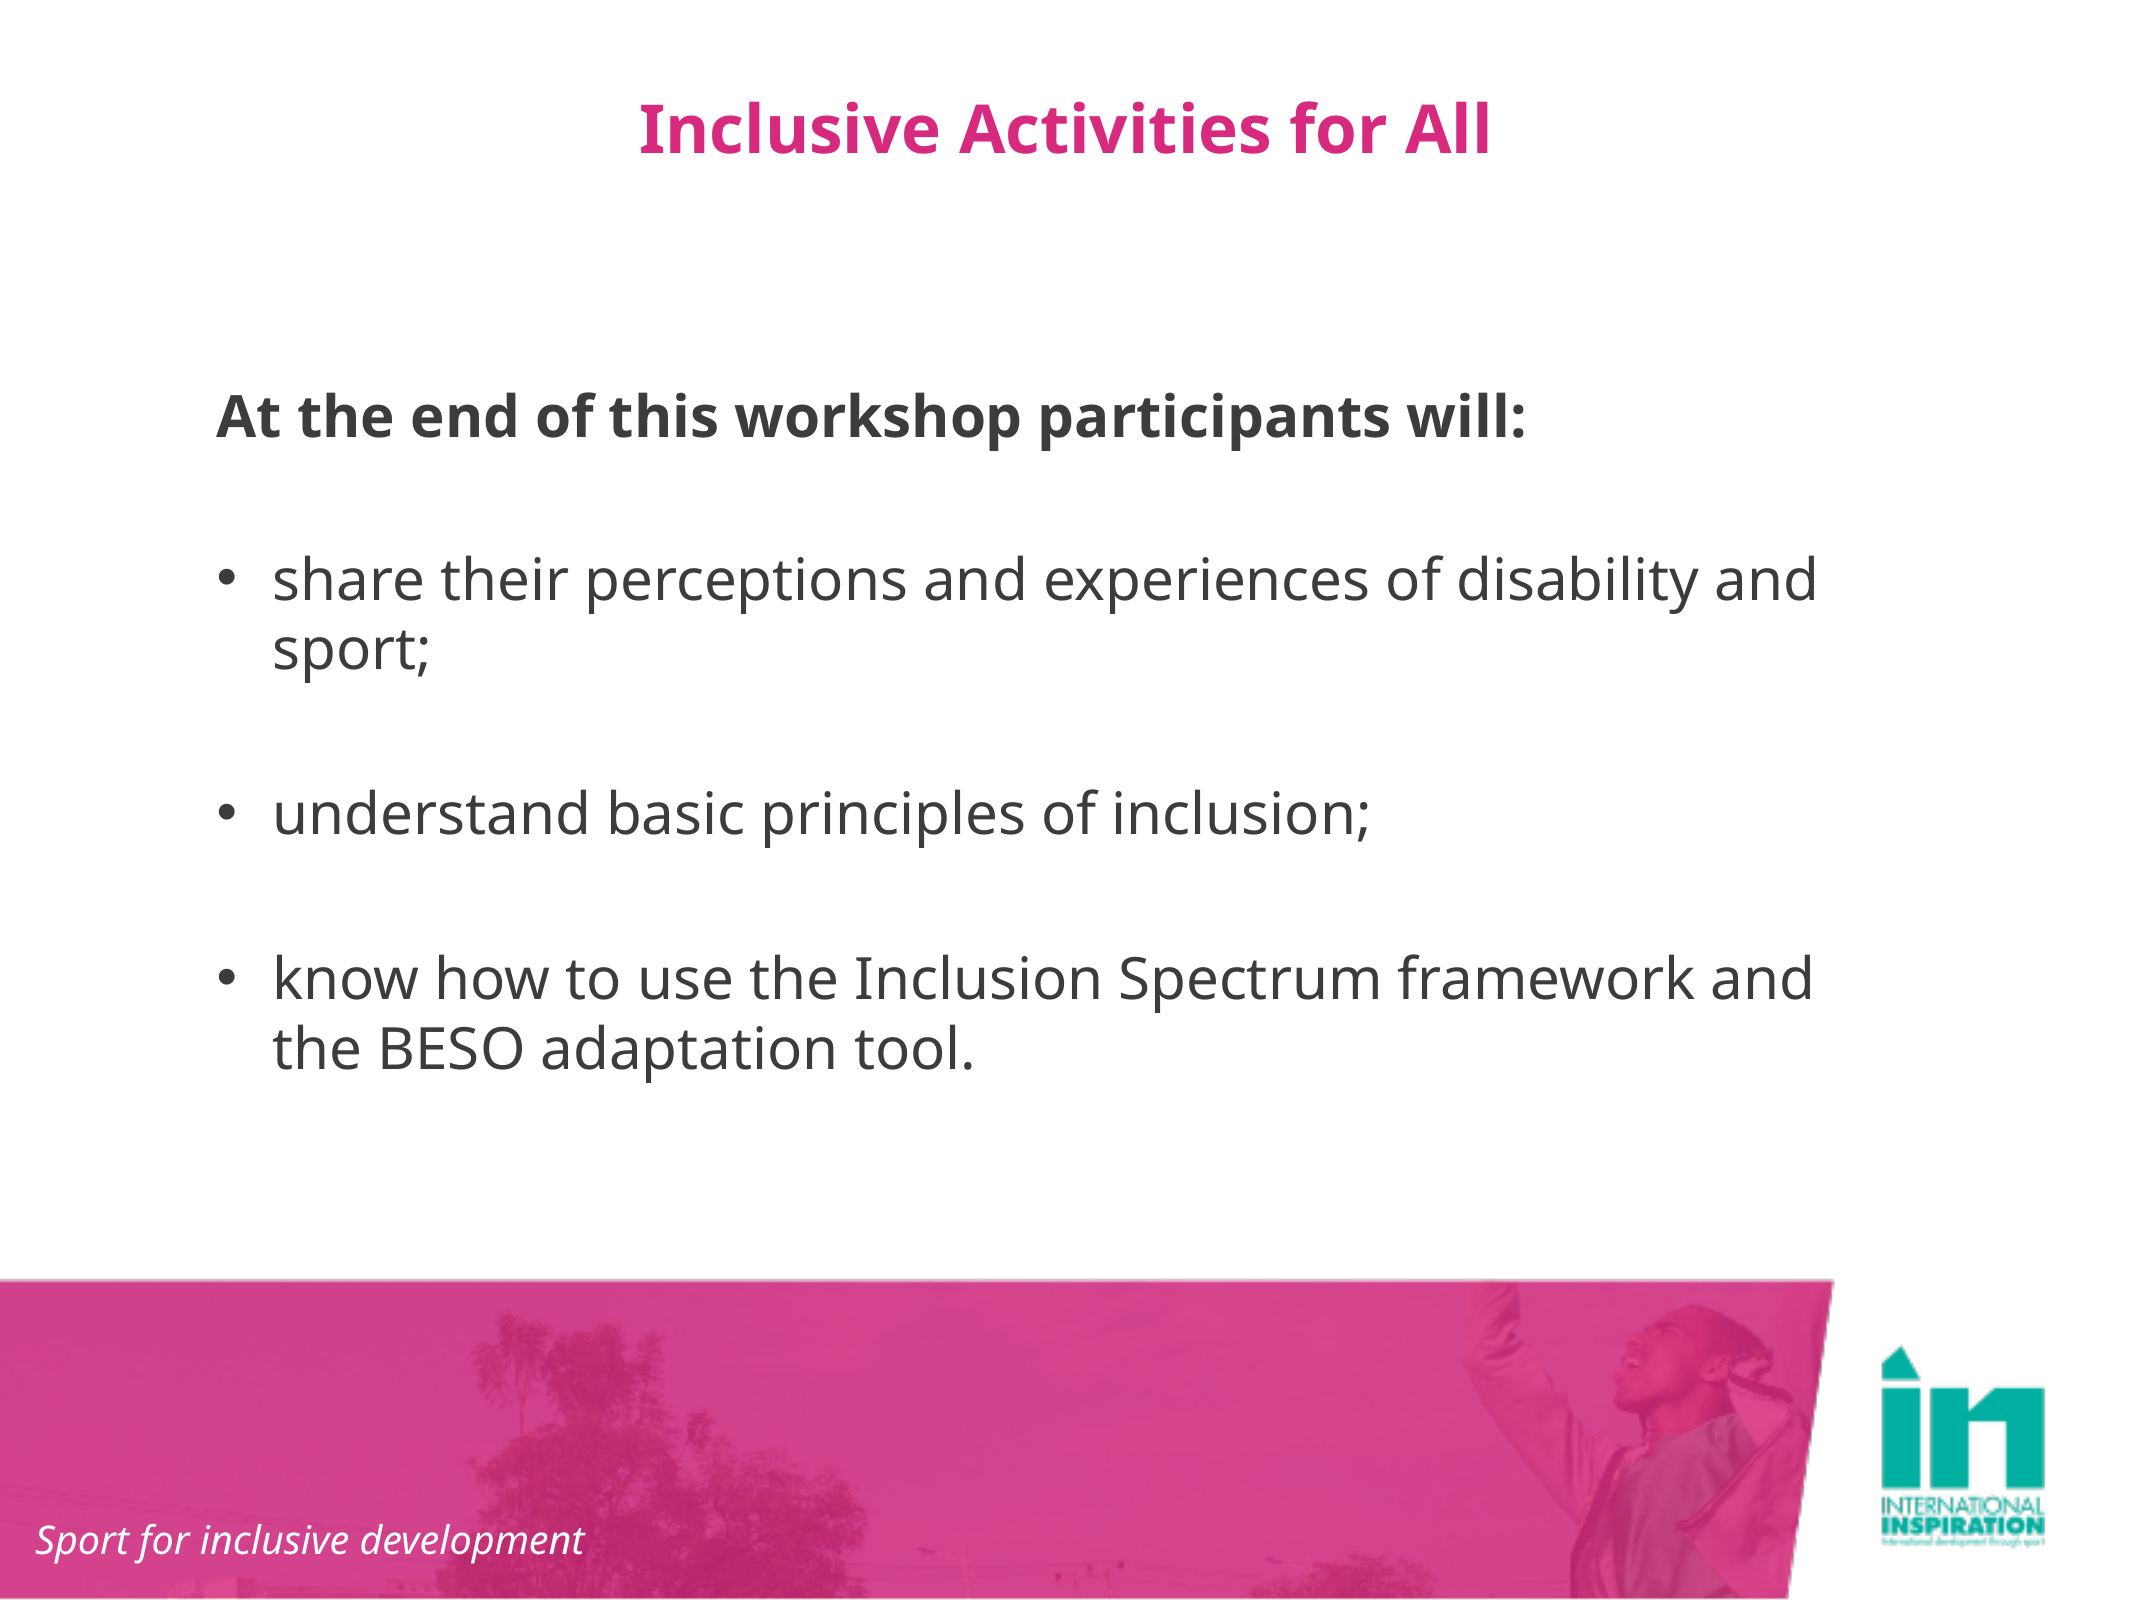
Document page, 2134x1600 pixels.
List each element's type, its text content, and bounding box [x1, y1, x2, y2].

picture [0, 360, 2134, 1600]
title Inclusive Activities for All [207, 76, 1926, 176]
